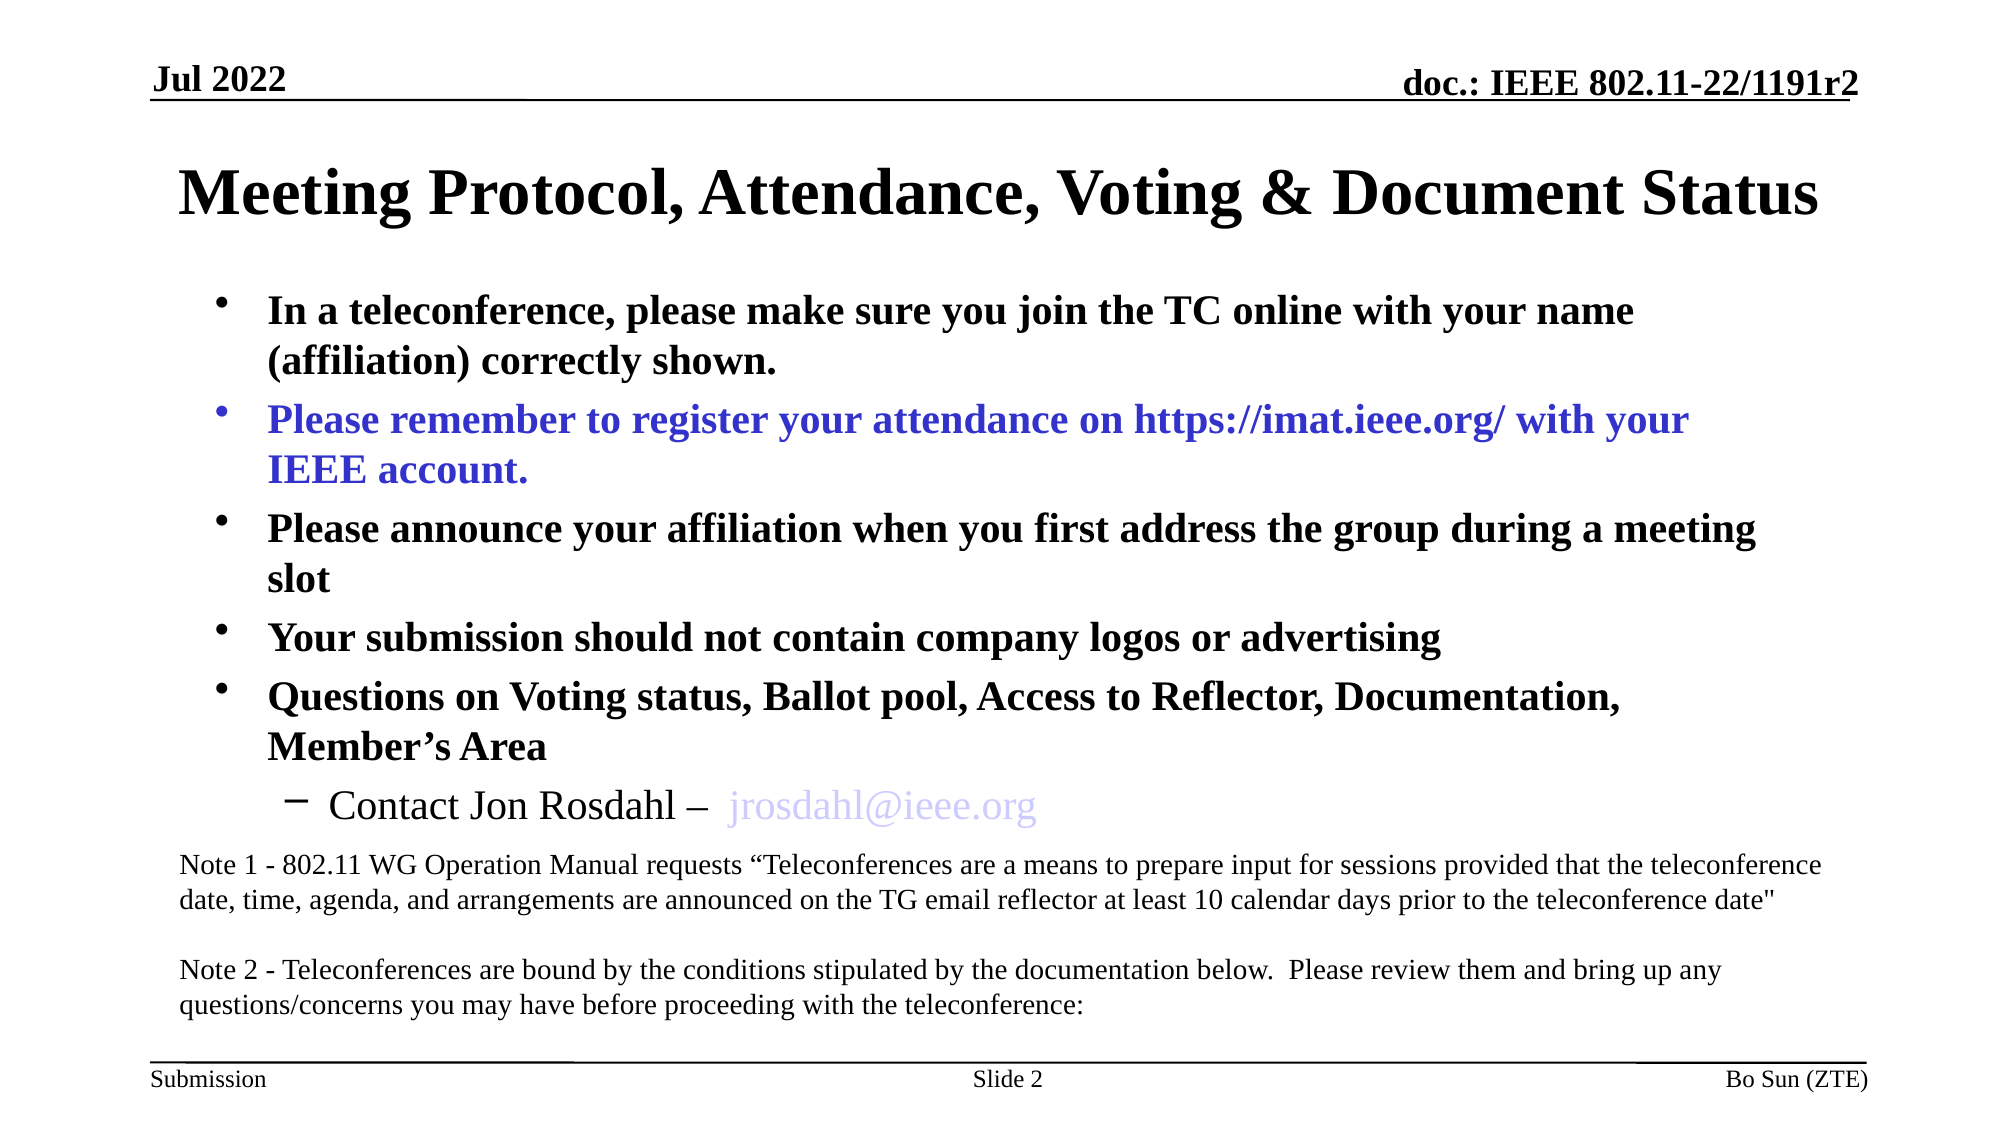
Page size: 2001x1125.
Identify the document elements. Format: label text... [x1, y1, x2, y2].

text_box Note 1 - 802.11 WG Operation Manual requests “Teleconferences are a means to prepare input for sessions provided that the teleconference date, time, agenda, and arrangements are announced on the TG email reflector at least 10 calendar days prior to the teleconference date" Note 2 - Teleconferences are bound by the conditions stipulated by the documentation below. Please review them and bring up any questions/concerns you may have before proceeding with the teleconference: [164, 837, 1852, 1028]
title Meeting Protocol, Attendance, Voting & Document Status [149, 99, 1850, 276]
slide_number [152, 54, 563, 100]
footer Bo Sun (ZTE) [1171, 1061, 1869, 1093]
slide_number Slide 2 [949, 1061, 1067, 1123]
text_box In a teleconference, please make sure you join the TC online with your name (affiliation) correctly shown. Please remember to register your attendance on https://imat.ieee.org/ with your IEEE account. Please announce your affiliation when you first address the group during a meeting slot Your submission should not contain company logos or advertising Questions on Voting status, Ballot pool, Access to Reflector, Documentation, Member’s Area Contact Jon Rosdahl – jrosdahl@ieee.org [200, 274, 1813, 837]
